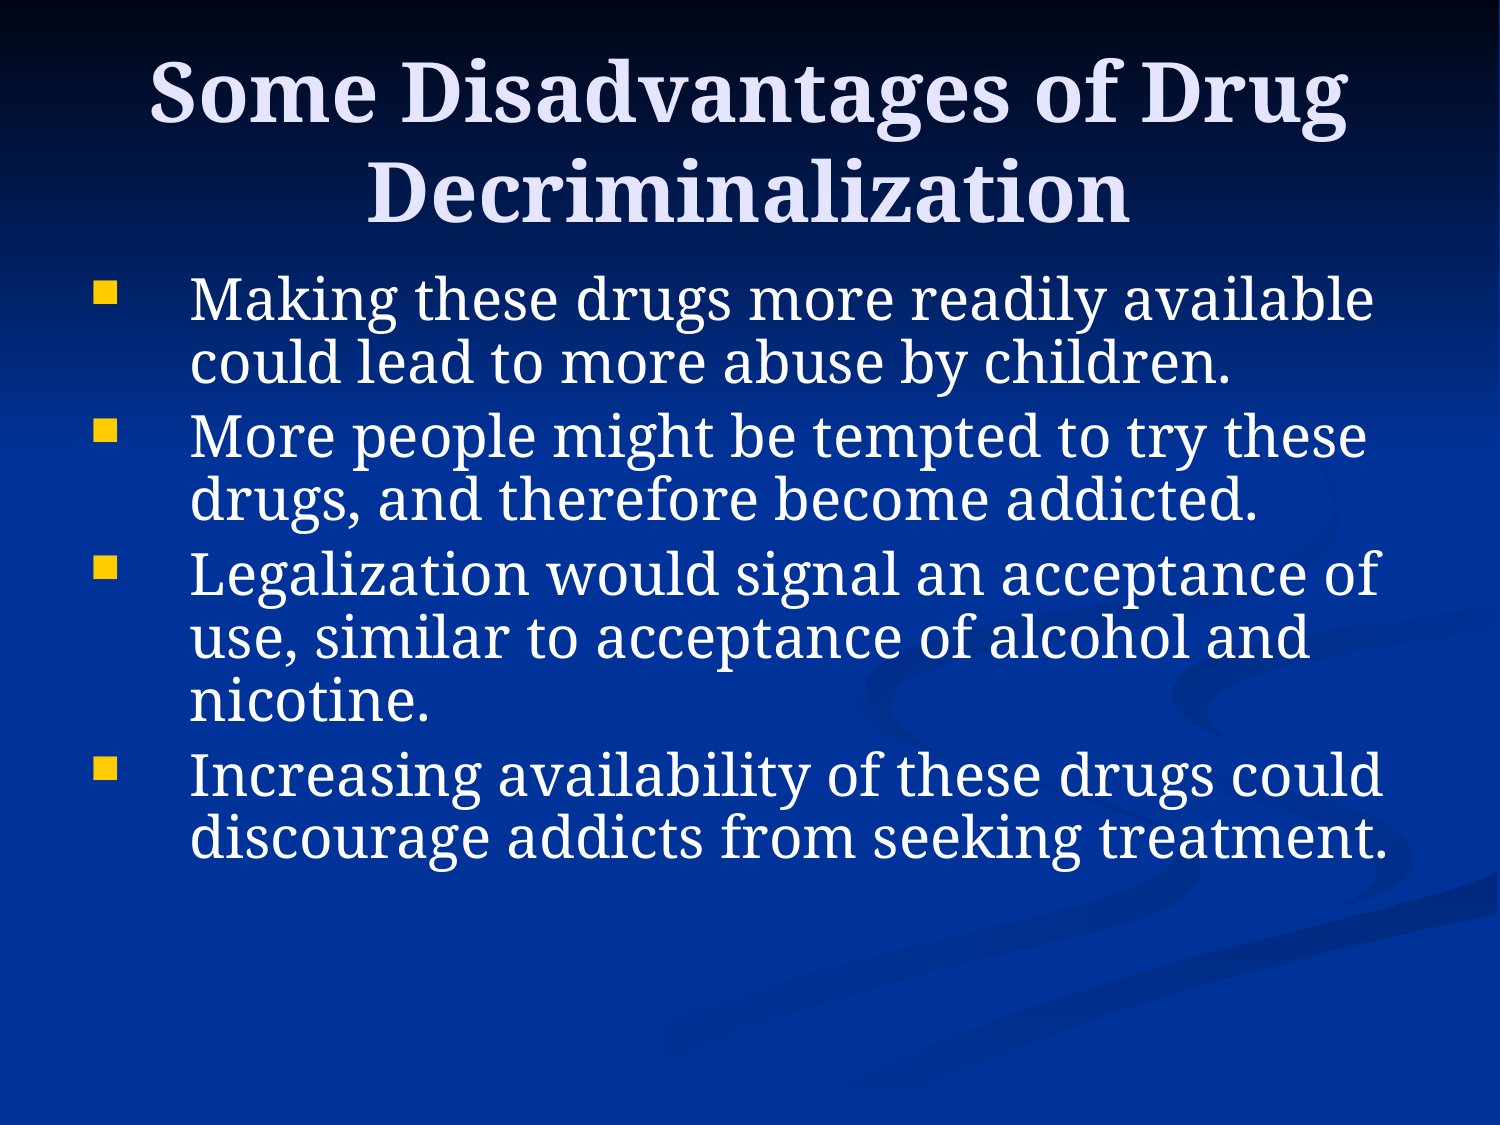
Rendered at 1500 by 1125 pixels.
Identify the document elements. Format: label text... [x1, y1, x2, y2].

title Some Disadvantages of Drug Decriminalization [74, 44, 1426, 233]
list Making these drugs more readily available could lead to more abuse by children. More people might be tempted to try these drugs, and therefore become addicted. Legalization would signal an acceptance of use, similar to acceptance of alcohol and nicotine. Increasing availability of these drugs could discourage addicts from seeking treatment. [74, 262, 1426, 1006]
